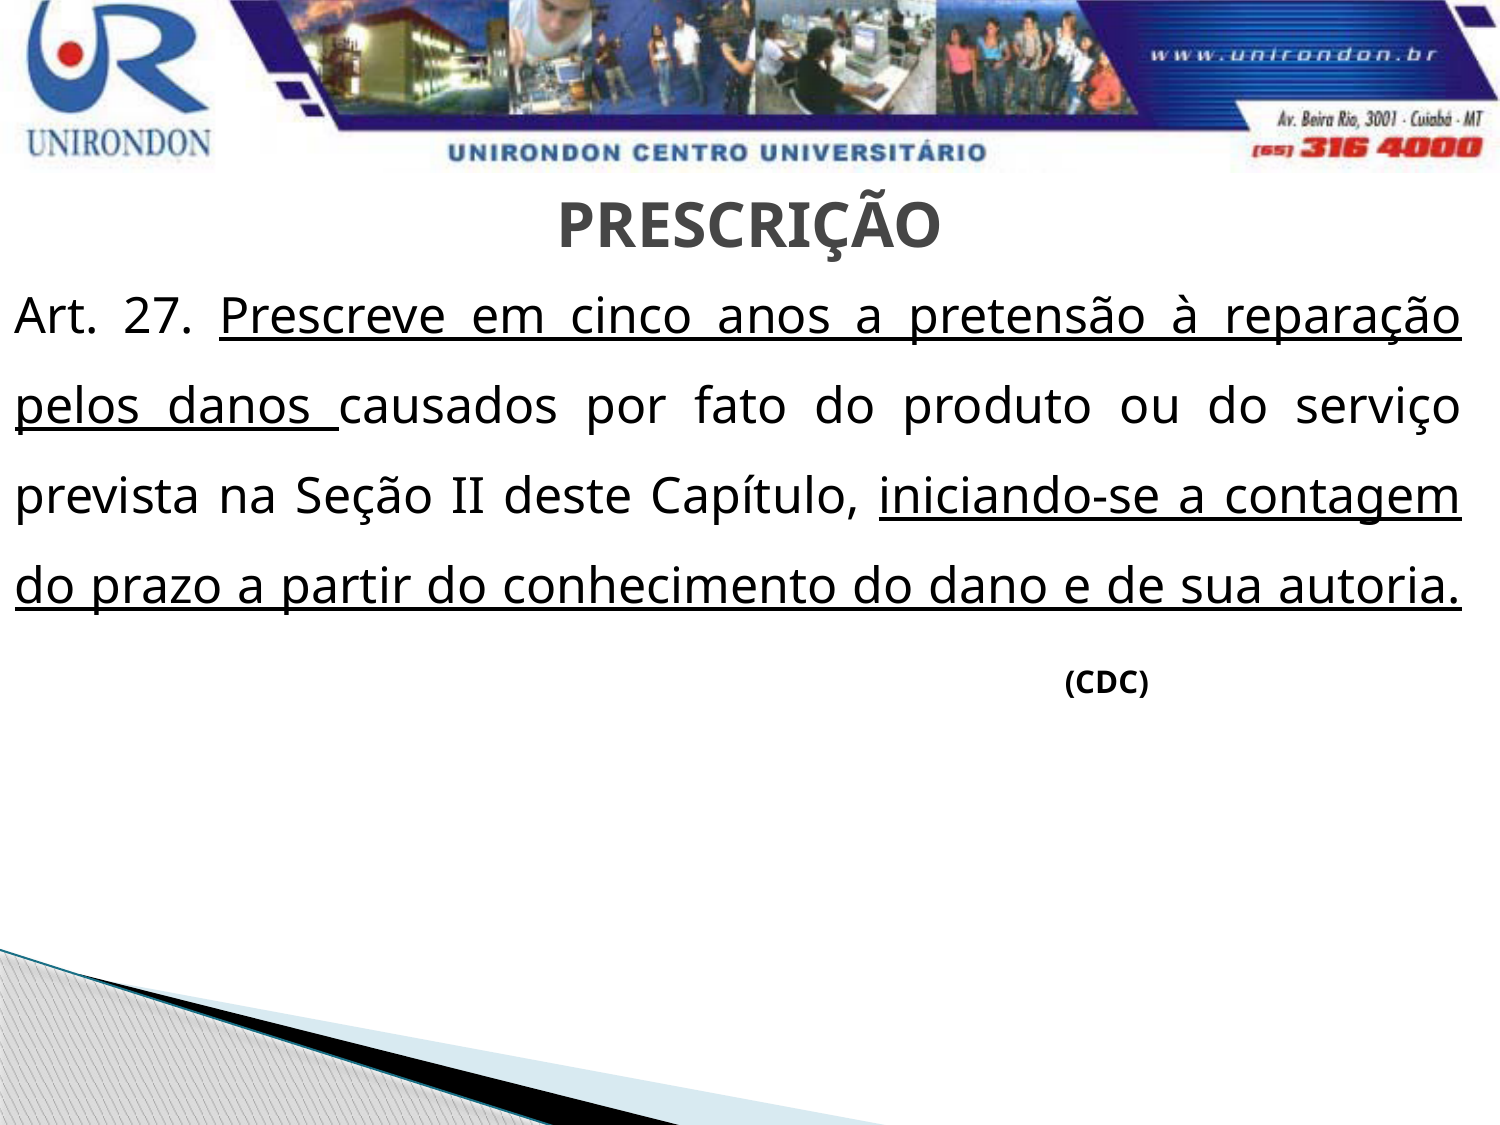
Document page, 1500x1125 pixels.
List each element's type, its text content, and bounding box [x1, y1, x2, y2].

picture [0, 0, 1500, 174]
title PRESCRIÇÃO [0, 183, 1500, 270]
list Art. 27. Prescreve em cinco anos a pretensão à reparação pelos danos causados por fato do produto ou do serviço prevista na Seção II deste Capítulo, iniciando-se a contagem do prazo a partir do conhecimento do dano e de sua autoria. (CDC) [0, 246, 1477, 1079]
